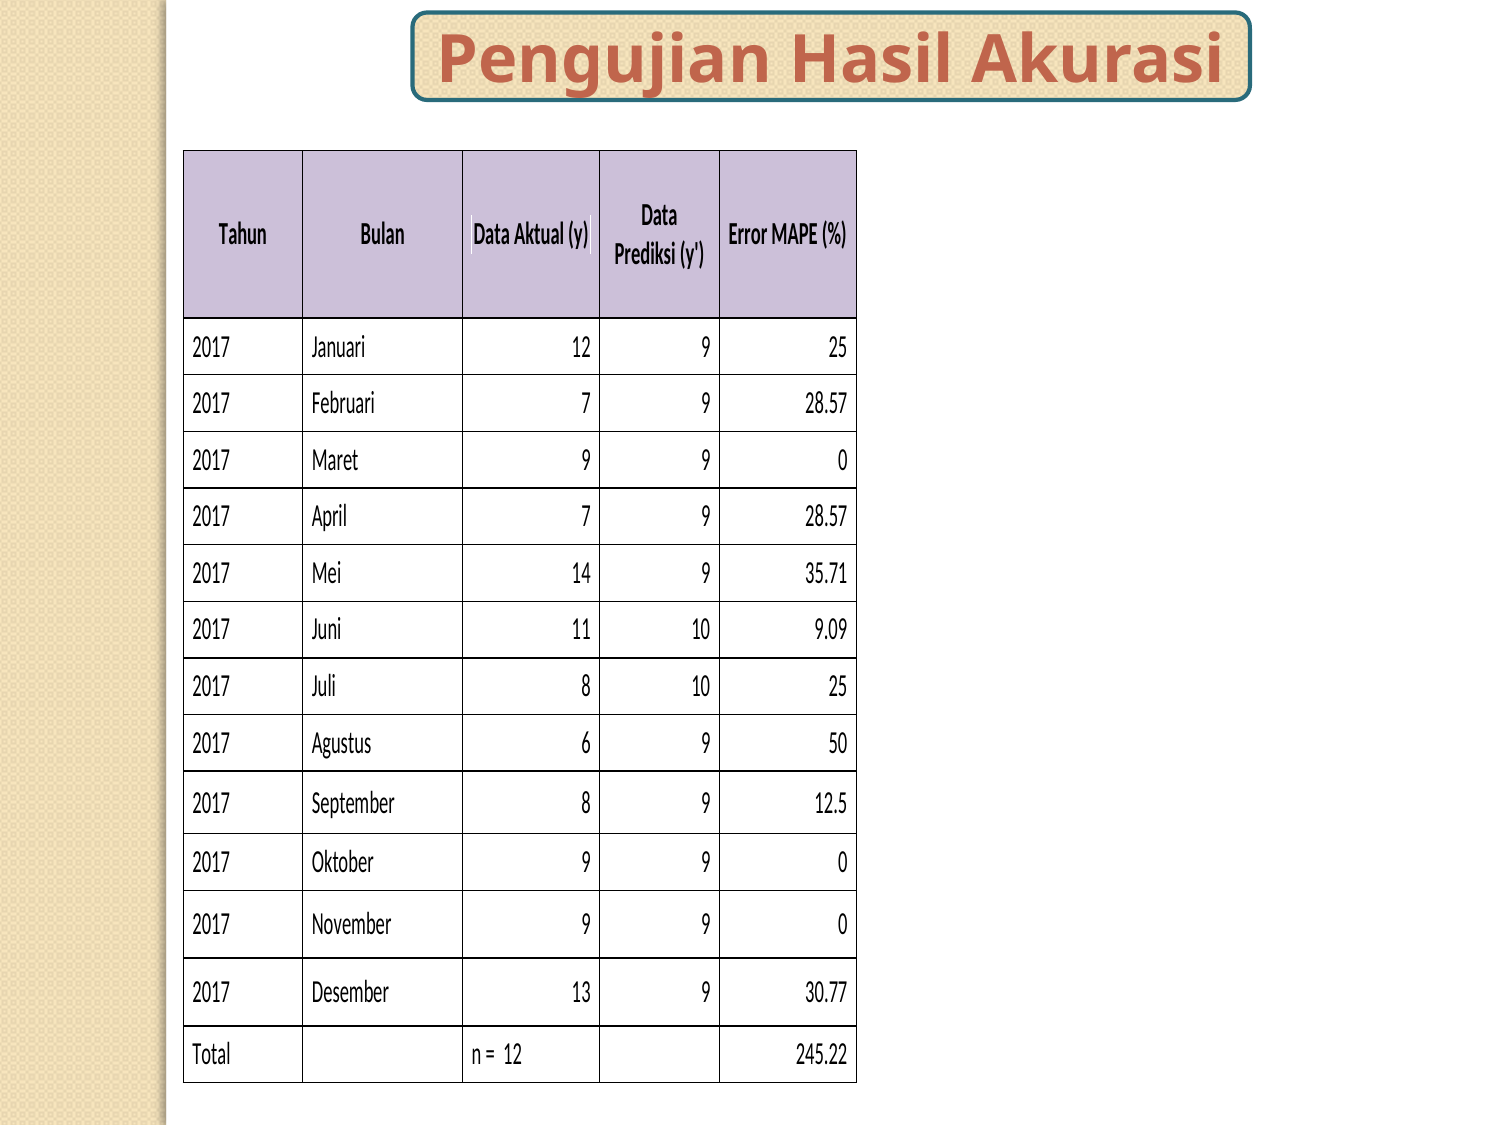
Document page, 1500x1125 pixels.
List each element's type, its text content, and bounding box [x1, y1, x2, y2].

text_box Pengujian Hasil Akurasi [410, 10, 1253, 103]
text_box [174, 149, 863, 1125]
